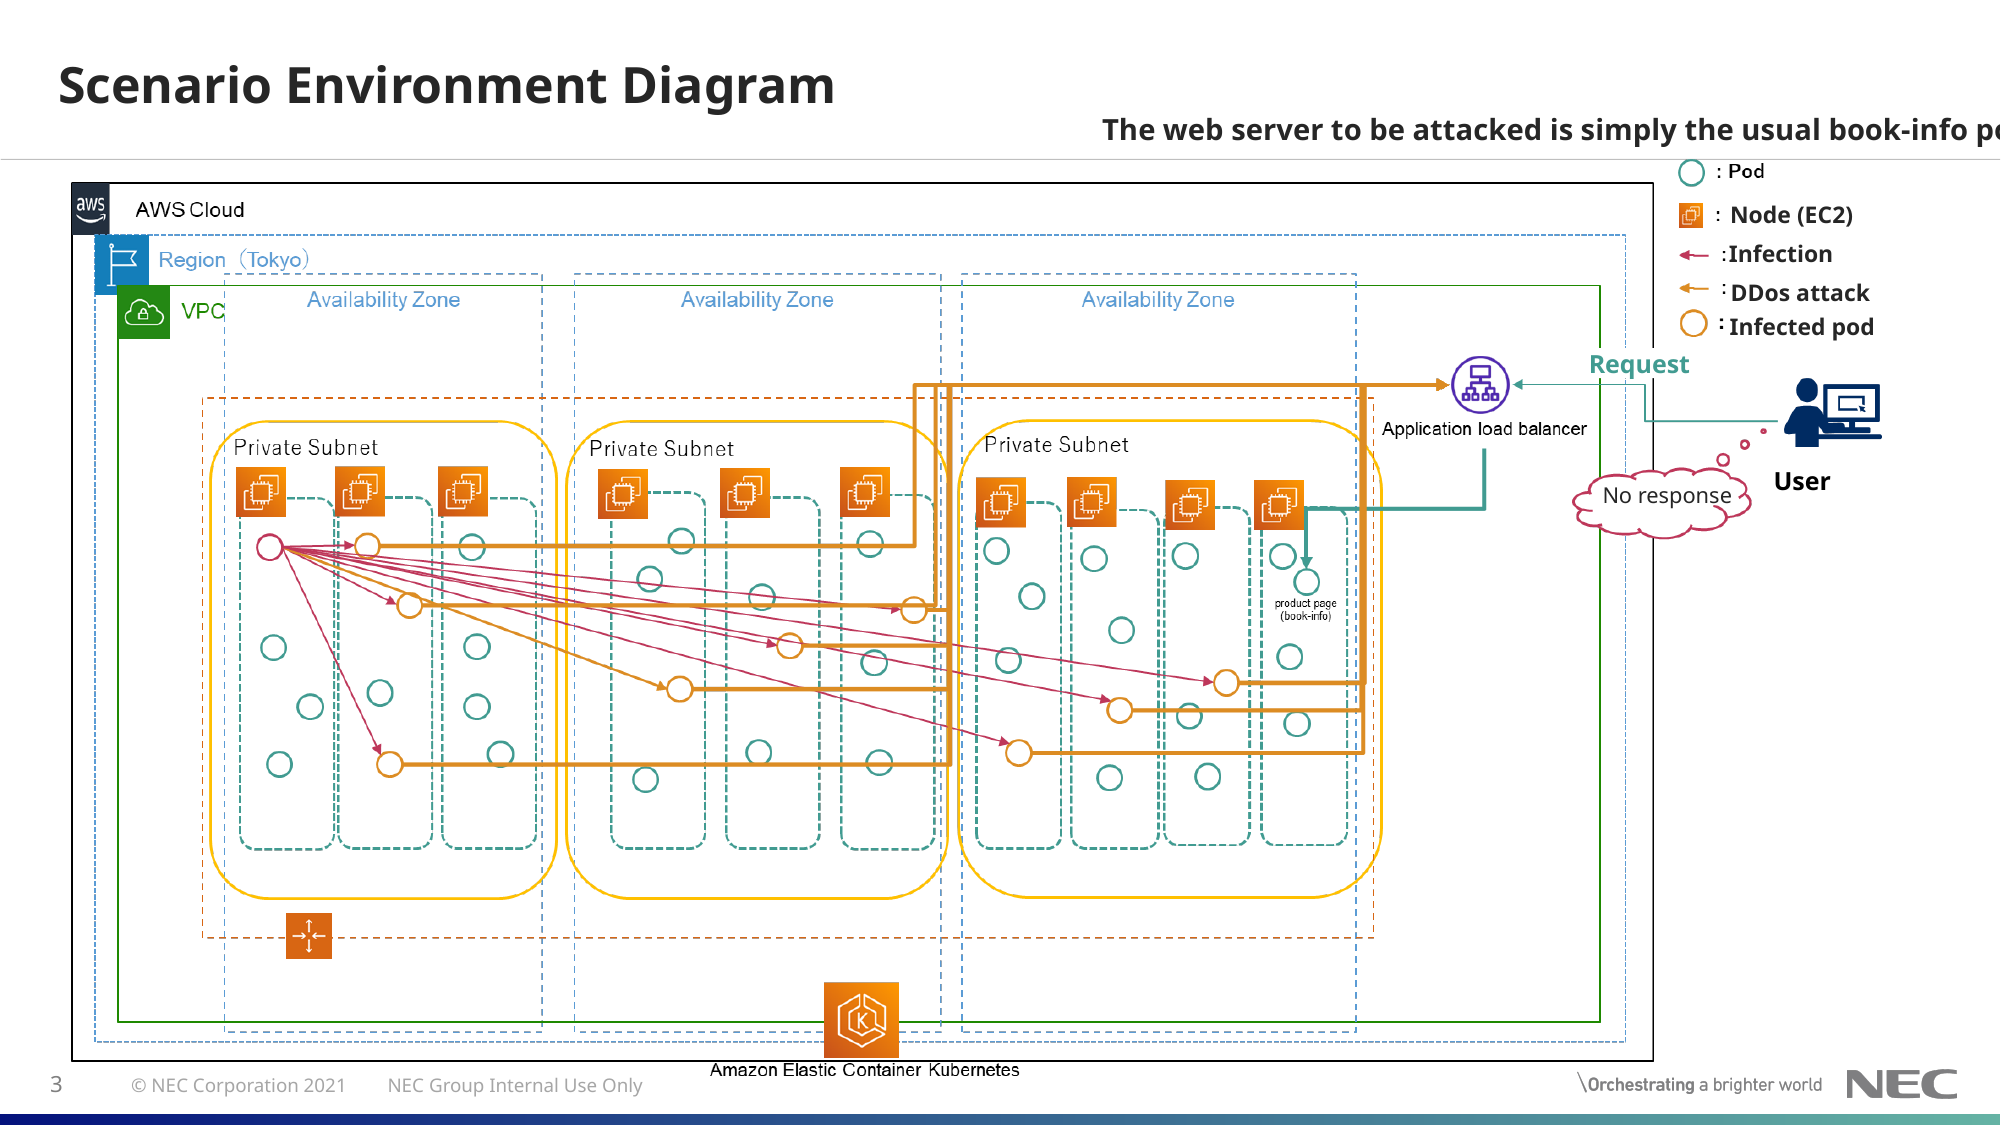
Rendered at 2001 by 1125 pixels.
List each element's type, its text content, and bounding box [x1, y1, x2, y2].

picture [0, 0, 2001, 1125]
title Scenario Environment Diagram [43, 33, 1957, 135]
text_box The web server to be attacked is simply the usual book-info pod [1087, 103, 2000, 154]
